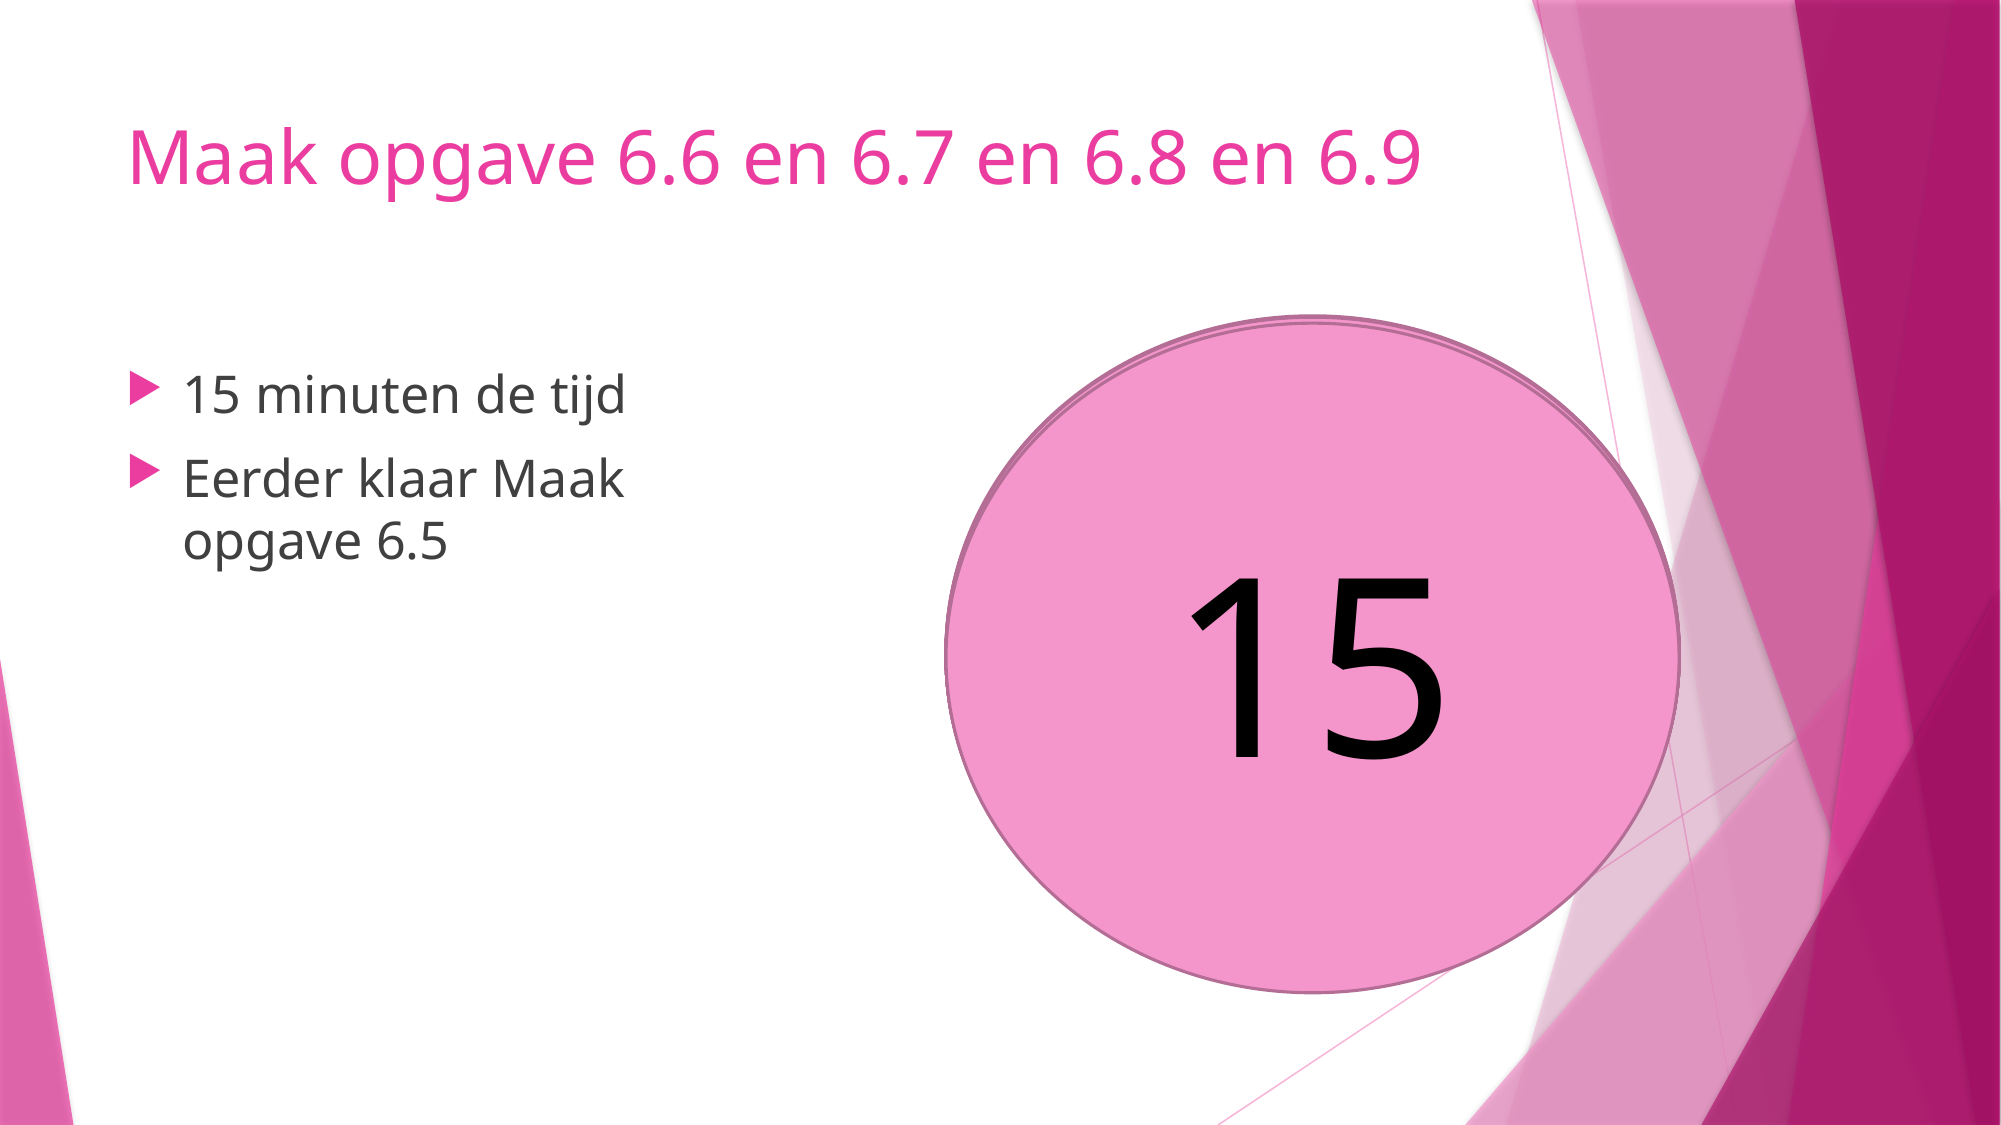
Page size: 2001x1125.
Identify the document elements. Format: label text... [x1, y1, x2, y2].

text_box 15 [944, 321, 1681, 995]
text_box 14 [947, 315, 1678, 611]
list 15 minuten de tijd Eerder klaar Maak opgave 6.5 [111, 354, 774, 992]
title Maak opgave 6.6 en 6.7 en 6.8 en 6.9 [111, 101, 1522, 319]
